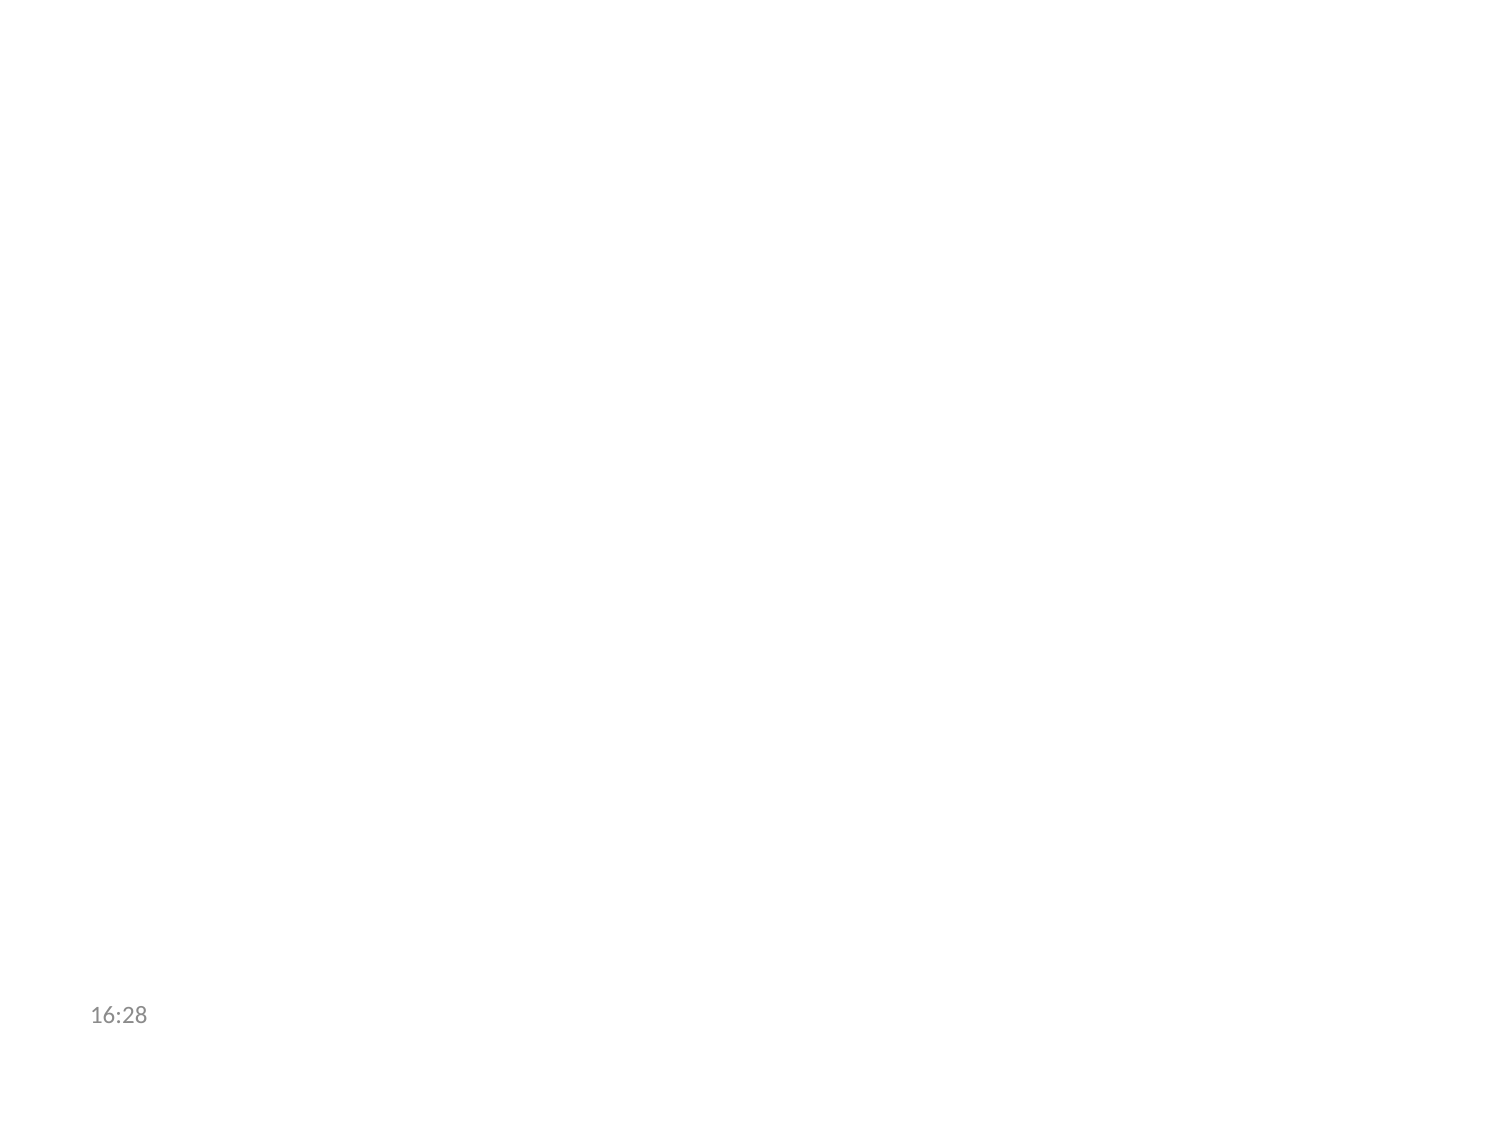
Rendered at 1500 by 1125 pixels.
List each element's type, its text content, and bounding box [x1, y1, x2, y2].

text_box 15:35 [75, 983, 425, 1044]
